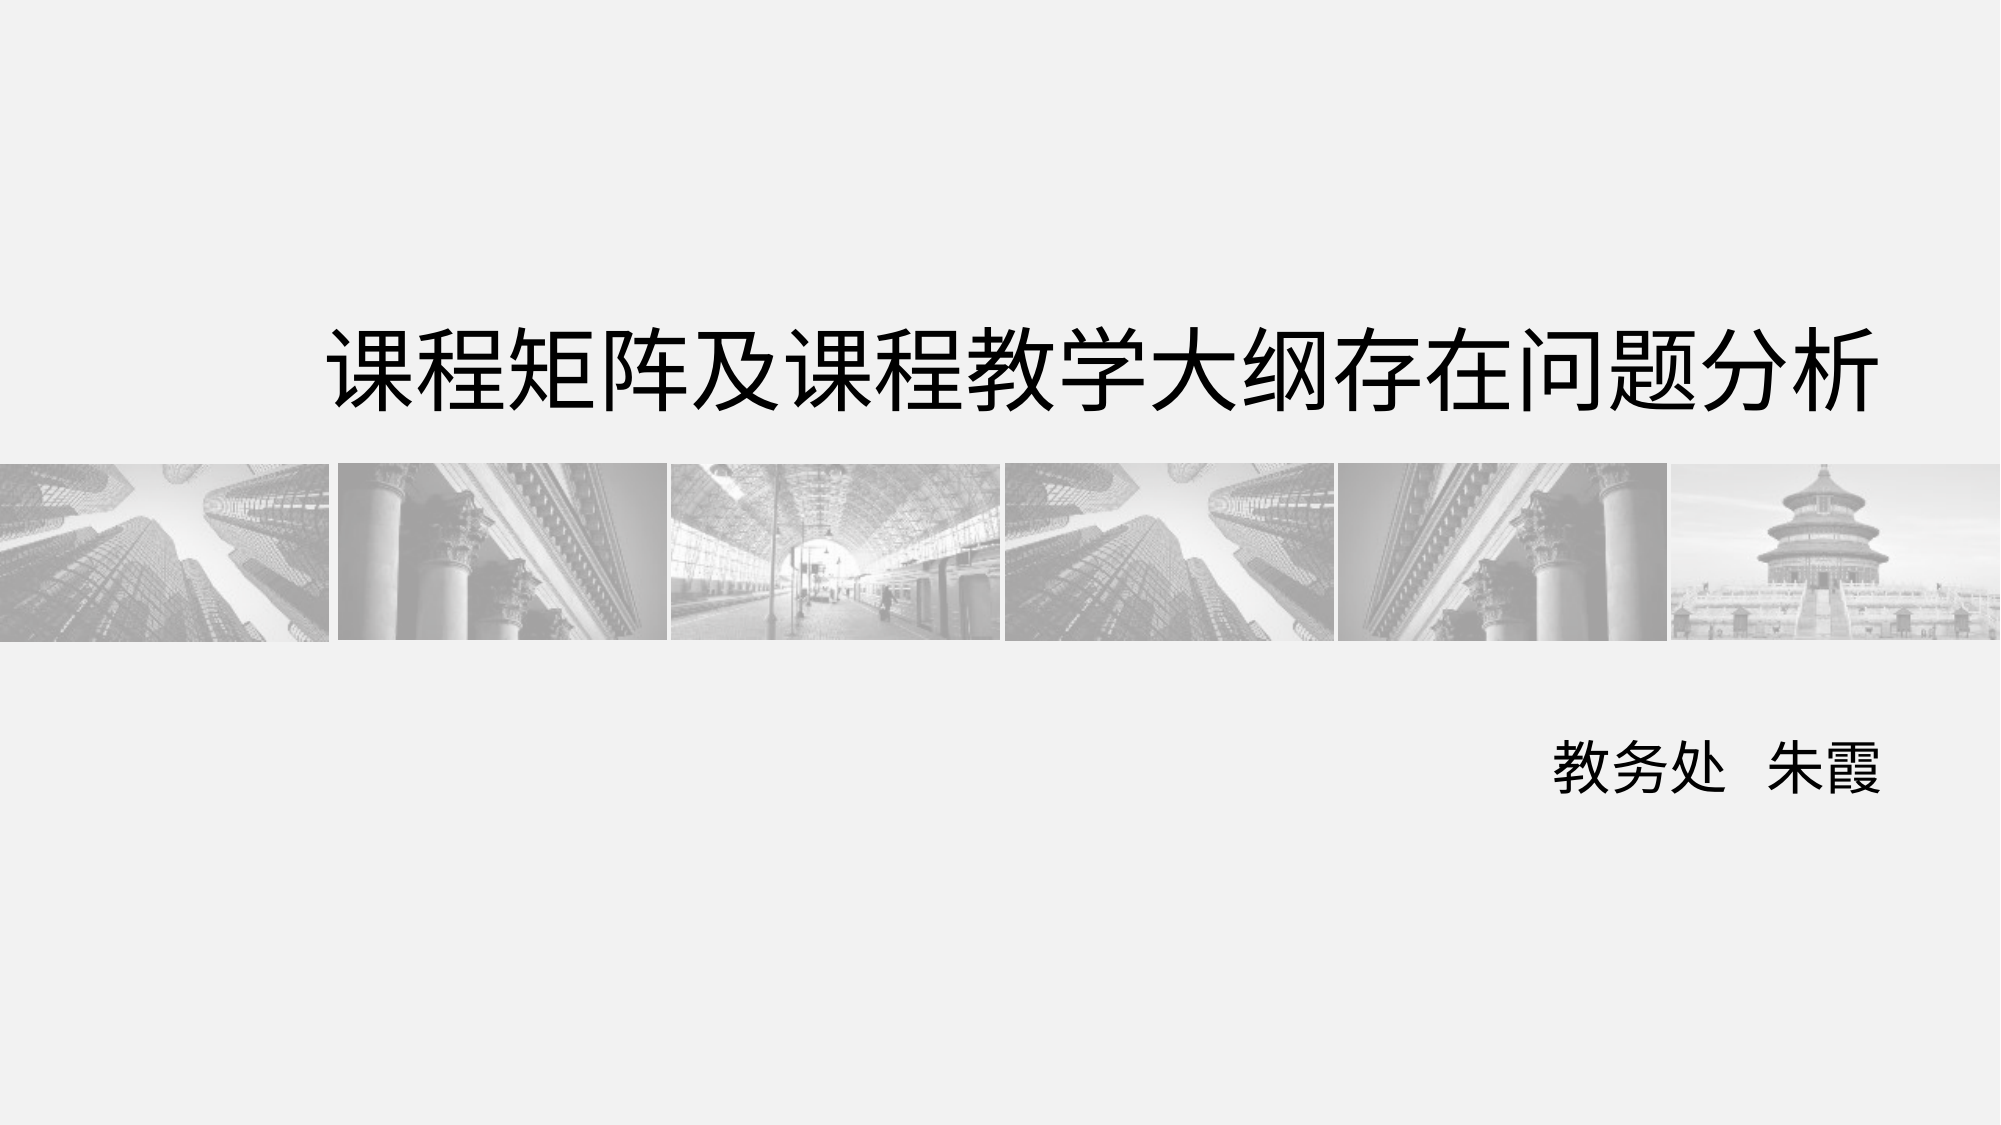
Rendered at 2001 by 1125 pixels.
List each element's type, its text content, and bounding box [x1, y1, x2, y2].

subtitle 教务处 朱霞 [163, 731, 1899, 849]
title 课程矩阵及课程教学大纲存在问题分析 [163, 225, 1899, 432]
